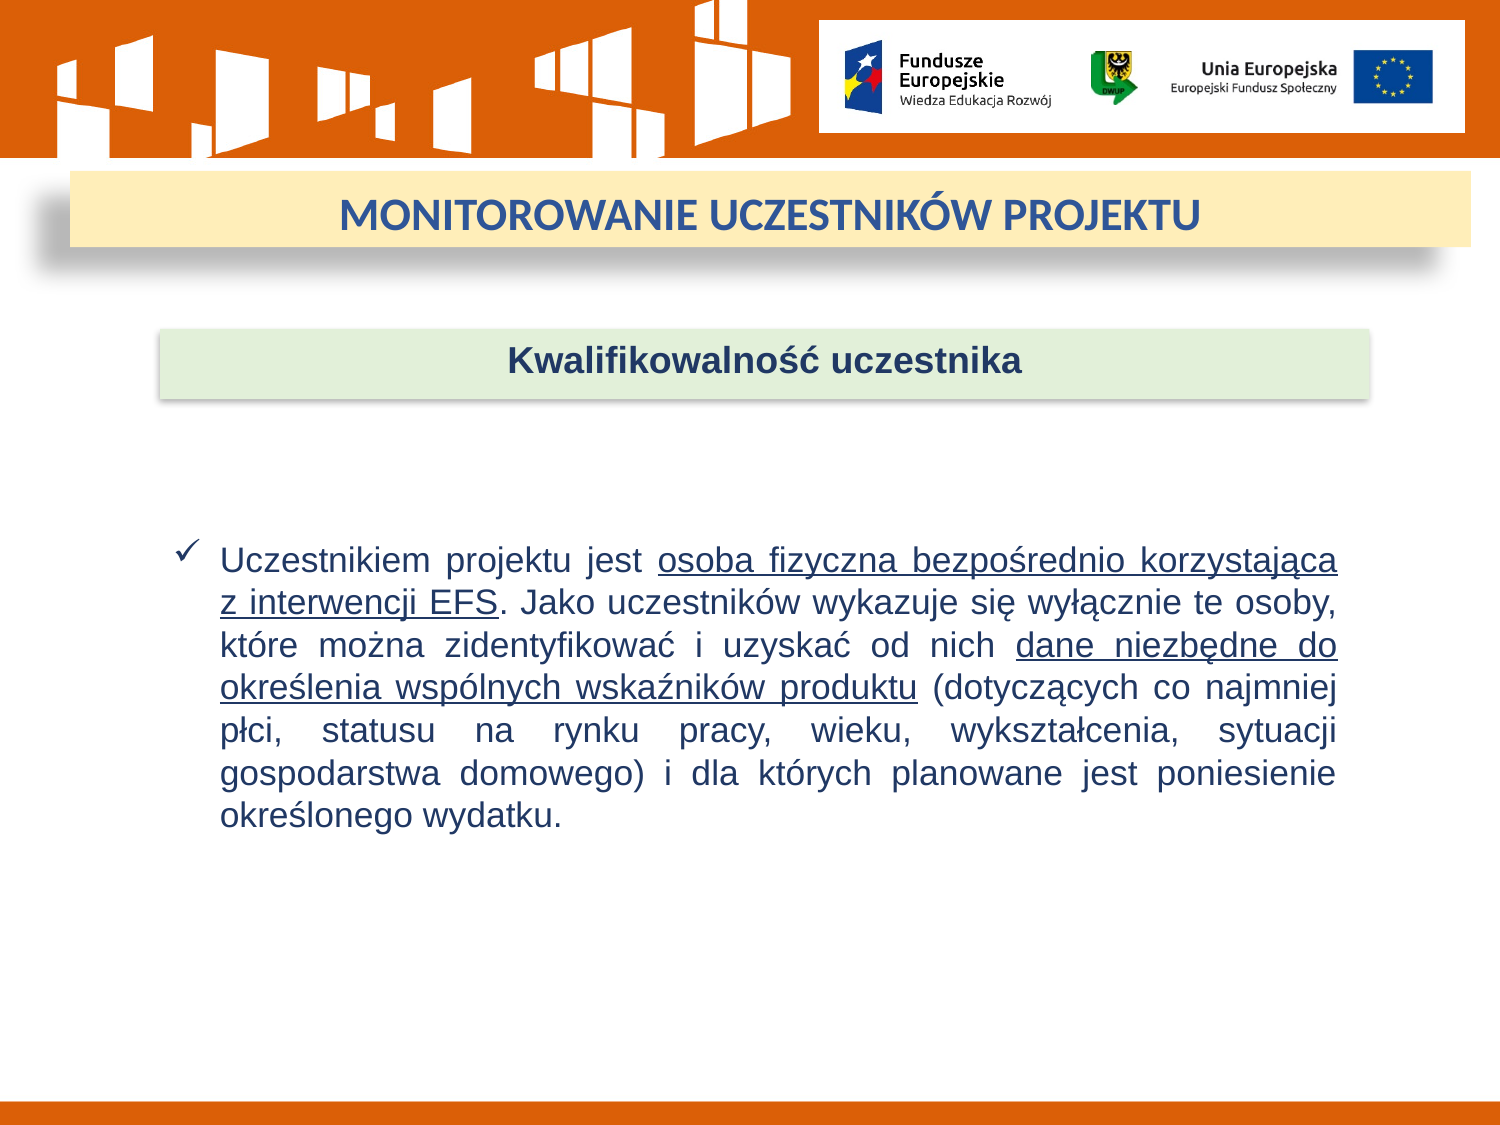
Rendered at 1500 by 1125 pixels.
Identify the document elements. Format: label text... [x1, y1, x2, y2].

text_box Uczestnikiem projektu jest osoba fizyczna bezpośrednio korzystająca z interwencji EFS. Jako uczestników wykazuje się wyłącznie te osoby, które można zidentyfikować i uzyskać od nich dane niezbędne do określenia wspólnych wskaźników produktu (dotyczących co najmniej płci, statusu na rynku pracy, wieku, wykształcenia, sytuacji gospodarstwa domowego) i dla których planowane jest poniesienie określonego wydatku. [158, 489, 1353, 842]
text_box Kwalifikowalność uczestnika [160, 328, 1370, 400]
text_box [819, 20, 1465, 133]
picture [0, 0, 1500, 1125]
text_box MONITOROWANIE UCZESTNIKÓW PROJEKTU [70, 170, 1471, 248]
